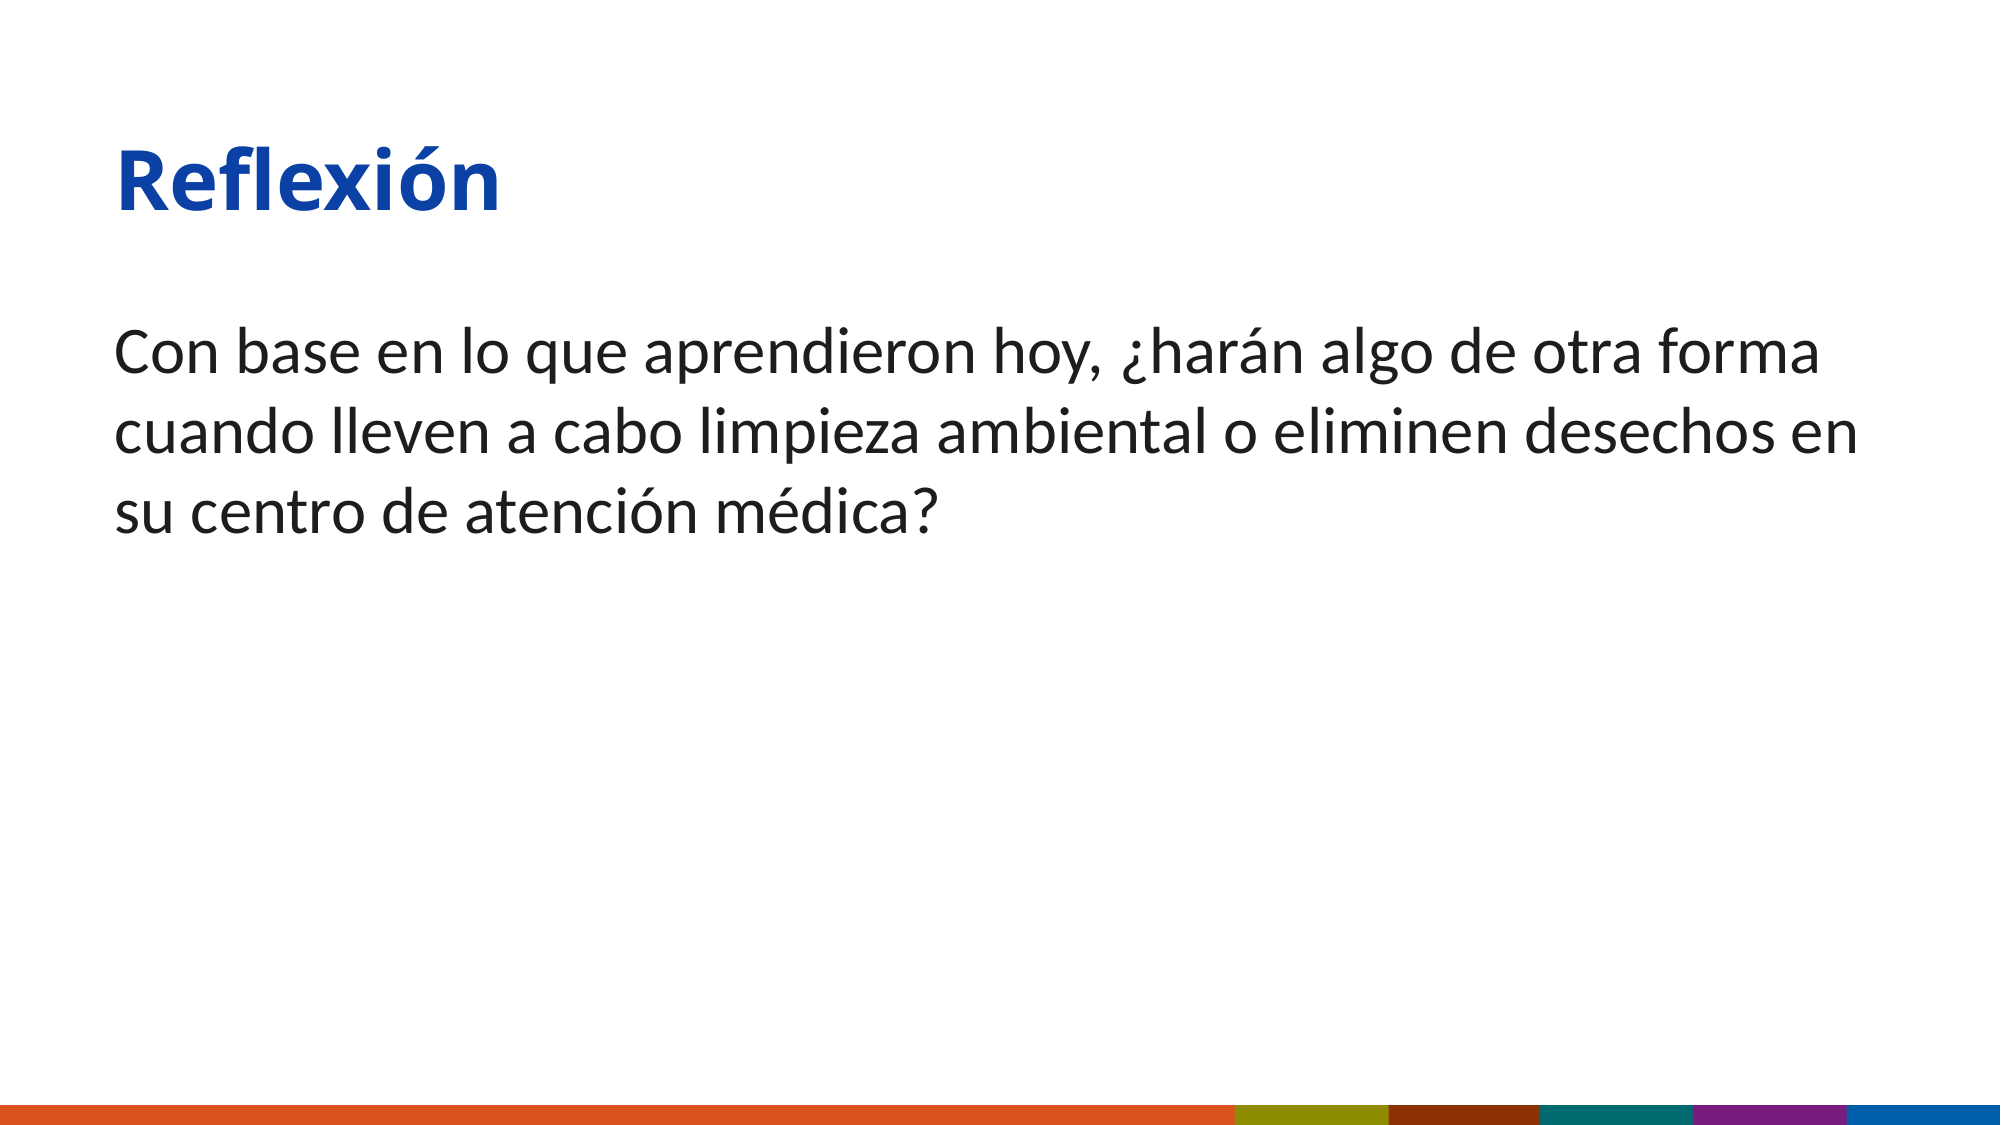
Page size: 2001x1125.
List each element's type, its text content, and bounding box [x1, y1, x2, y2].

list Con base en lo que aprendieron hoy, ¿harán algo de otra forma cuando lleven a cabo limpieza ambiental o eliminen desechos en su centro de atención médica? [99, 299, 1900, 985]
title Reflexión [99, 46, 1900, 235]
picture [0, 1105, 2000, 1125]
